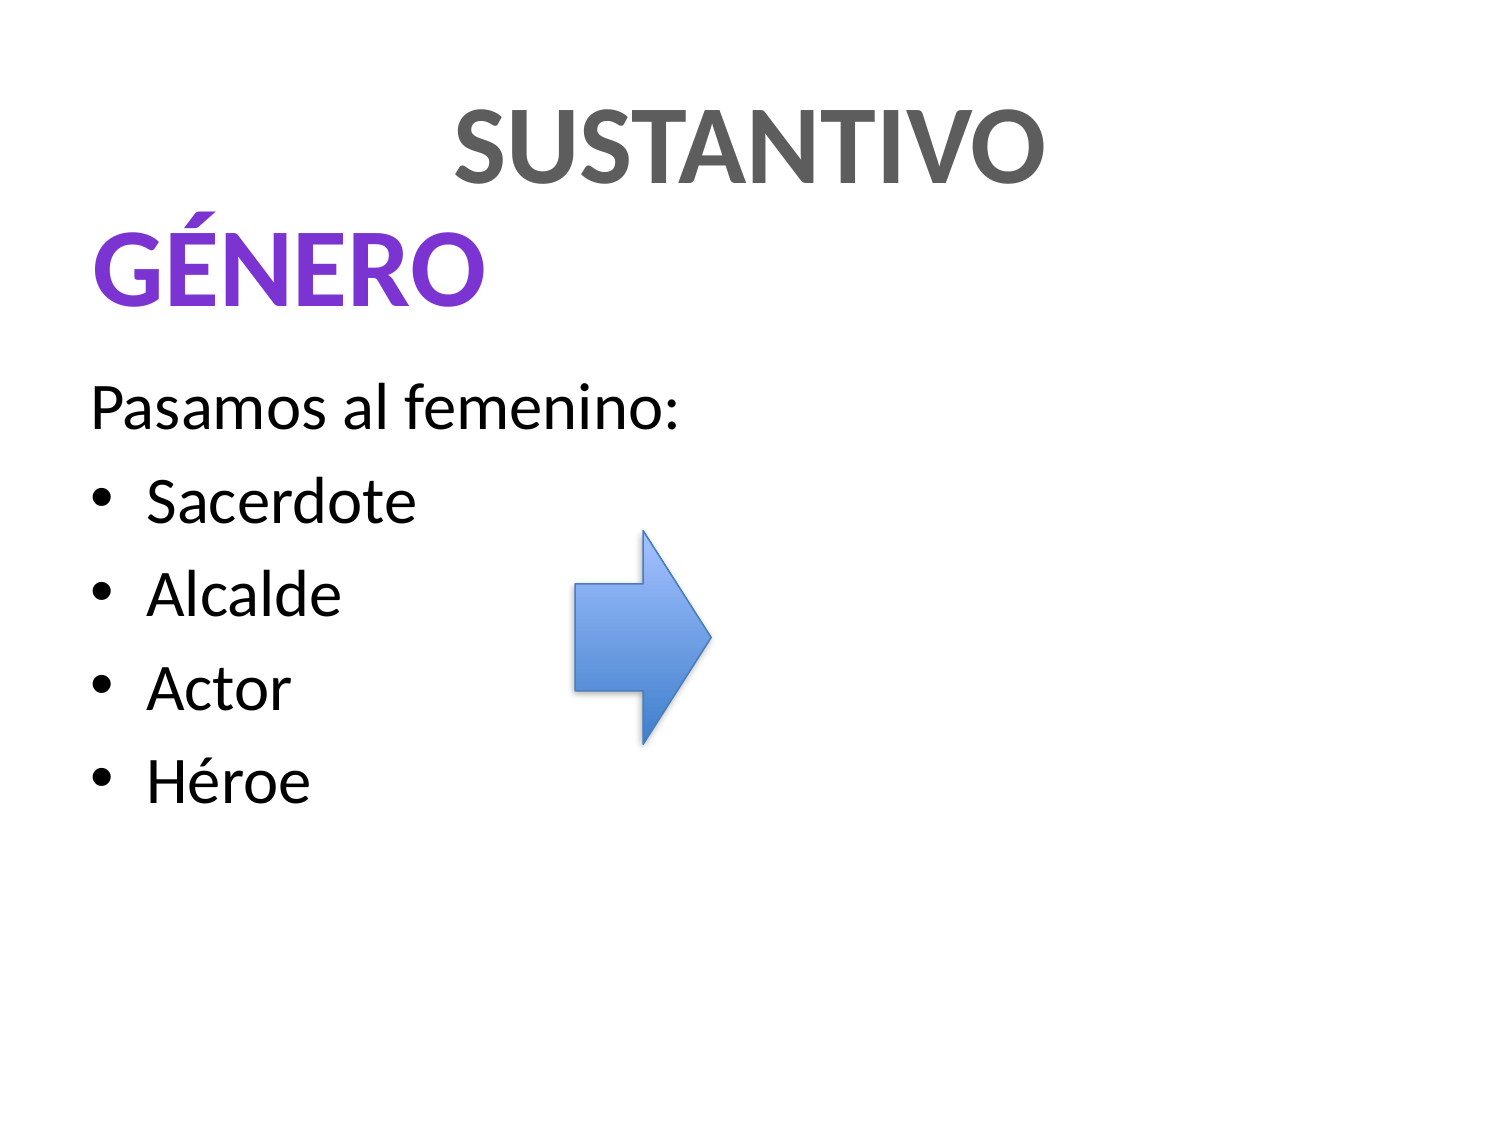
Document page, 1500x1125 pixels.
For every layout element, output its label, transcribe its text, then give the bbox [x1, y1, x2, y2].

text_box [574, 529, 712, 746]
title SUSTANTIVO [75, 45, 1425, 233]
text_box GÉNERO [77, 186, 502, 337]
list Pasamos al femenino: Sacerdote Alcalde Actor Héroe [75, 262, 1425, 1005]
